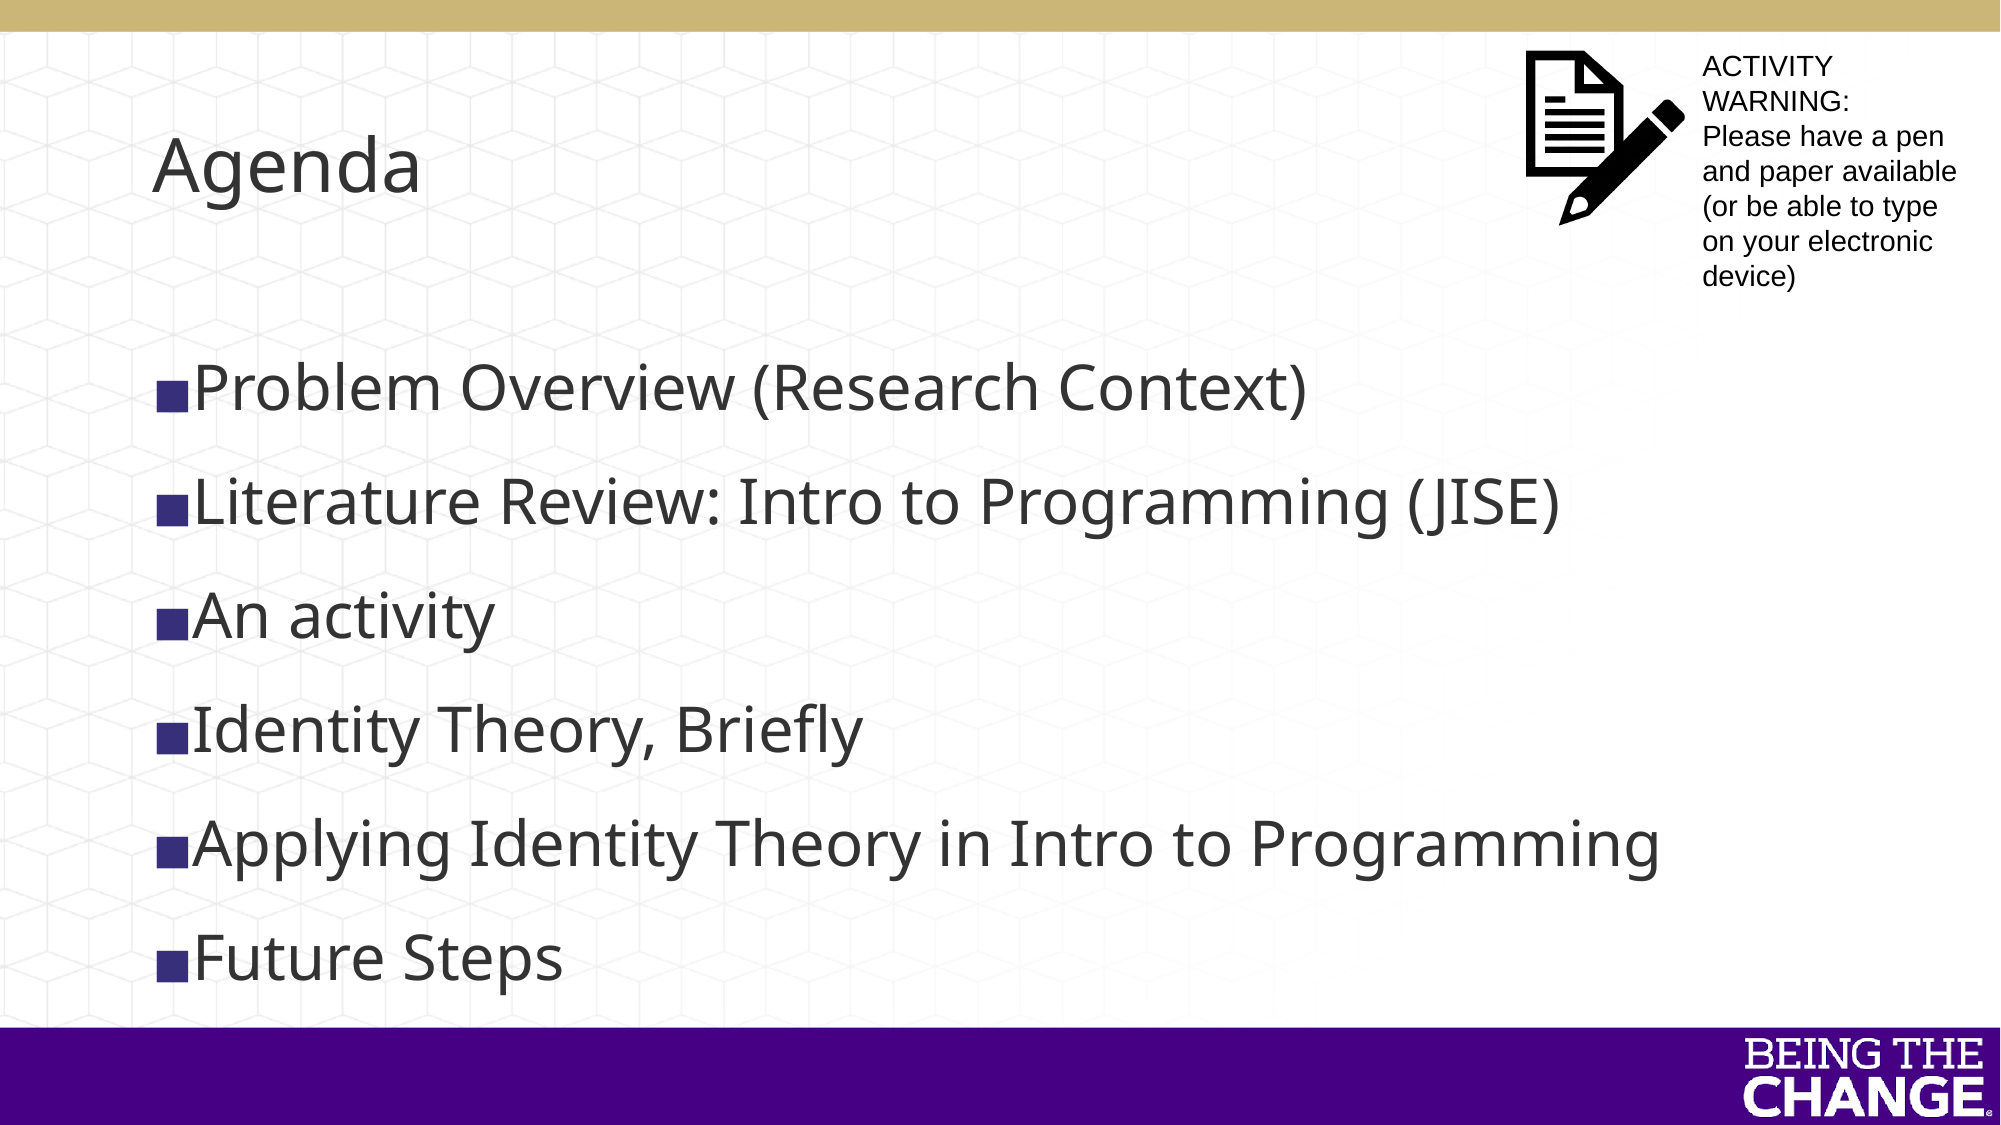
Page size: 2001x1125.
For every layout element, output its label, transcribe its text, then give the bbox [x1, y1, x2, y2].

title Agenda [137, 59, 1687, 278]
text_box ACTIVITY WARNING: Please have a pen and paper available (or be able to type on your electronic device) [1687, 40, 1974, 300]
picture [0, 0, 2001, 1125]
list Problem Overview (Research Context) Literature Review: Intro to Programming (JISE) An activity Identity Theory, Briefly Applying Identity Theory in Intro to Programming Future Steps [136, 301, 1863, 1001]
